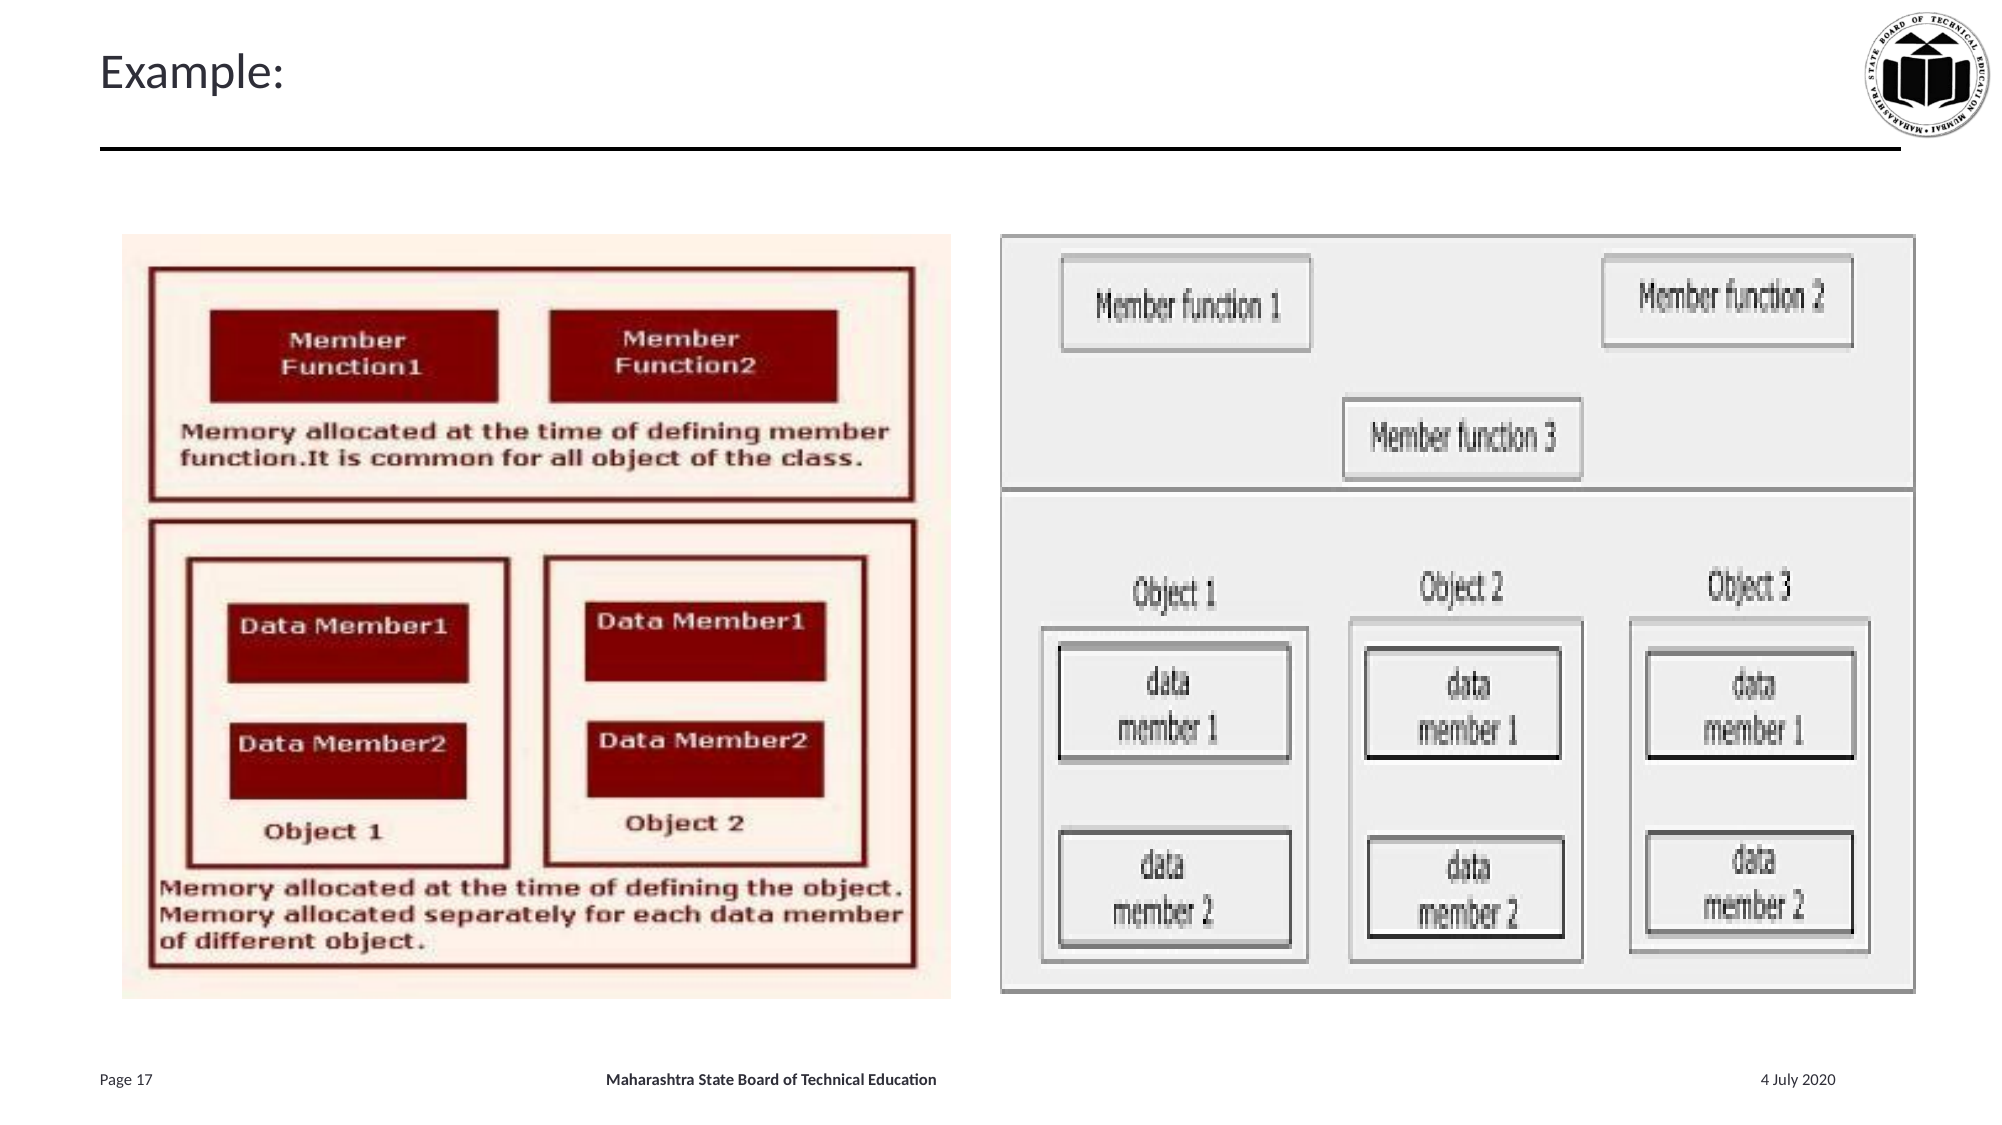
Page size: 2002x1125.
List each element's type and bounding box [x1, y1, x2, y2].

picture [1901, 0, 2001, 149]
picture [121, 234, 951, 999]
picture [1000, 234, 1917, 994]
list [0, 0, 1901, 999]
